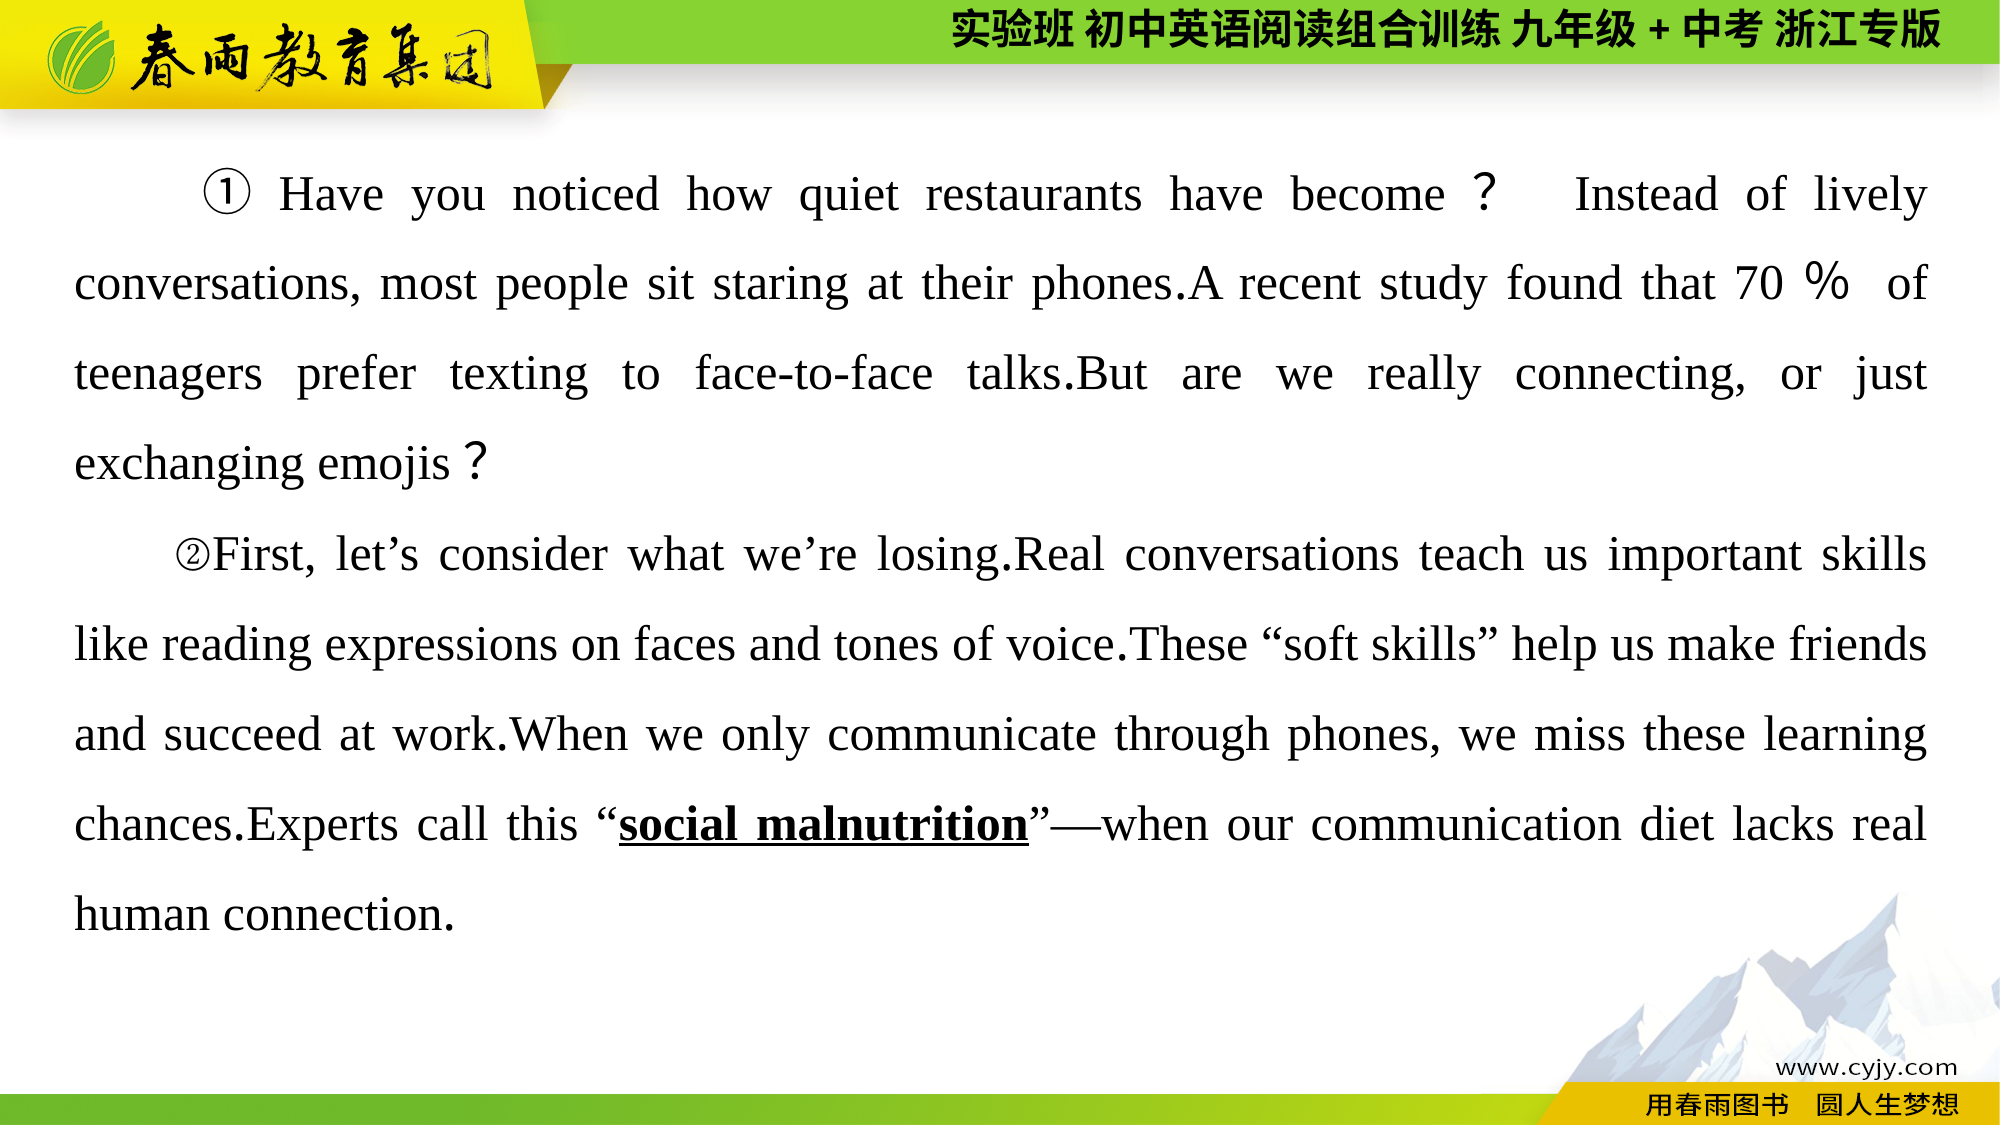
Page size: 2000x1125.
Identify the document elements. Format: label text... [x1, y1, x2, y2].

picture [0, 0, 2000, 1125]
list ①Have you noticed how quiet restaurants have become？ Instead of lively conversations, most people sit staring at their phones.A recent study found that 70％ of teenagers prefer texting to face-to-face talks.But are we really connecting, or just exchanging emojis？ ②First, let’s consider what we’re losing.Real conversations teach us important skills like reading expressions on faces and tones of voice.These “soft skills” help us make friends and succeed at work.When we only communicate through phones, we miss these learning chances.Experts call this “social malnutrition”—when our communication diet lacks real human connection. [59, 122, 1944, 956]
